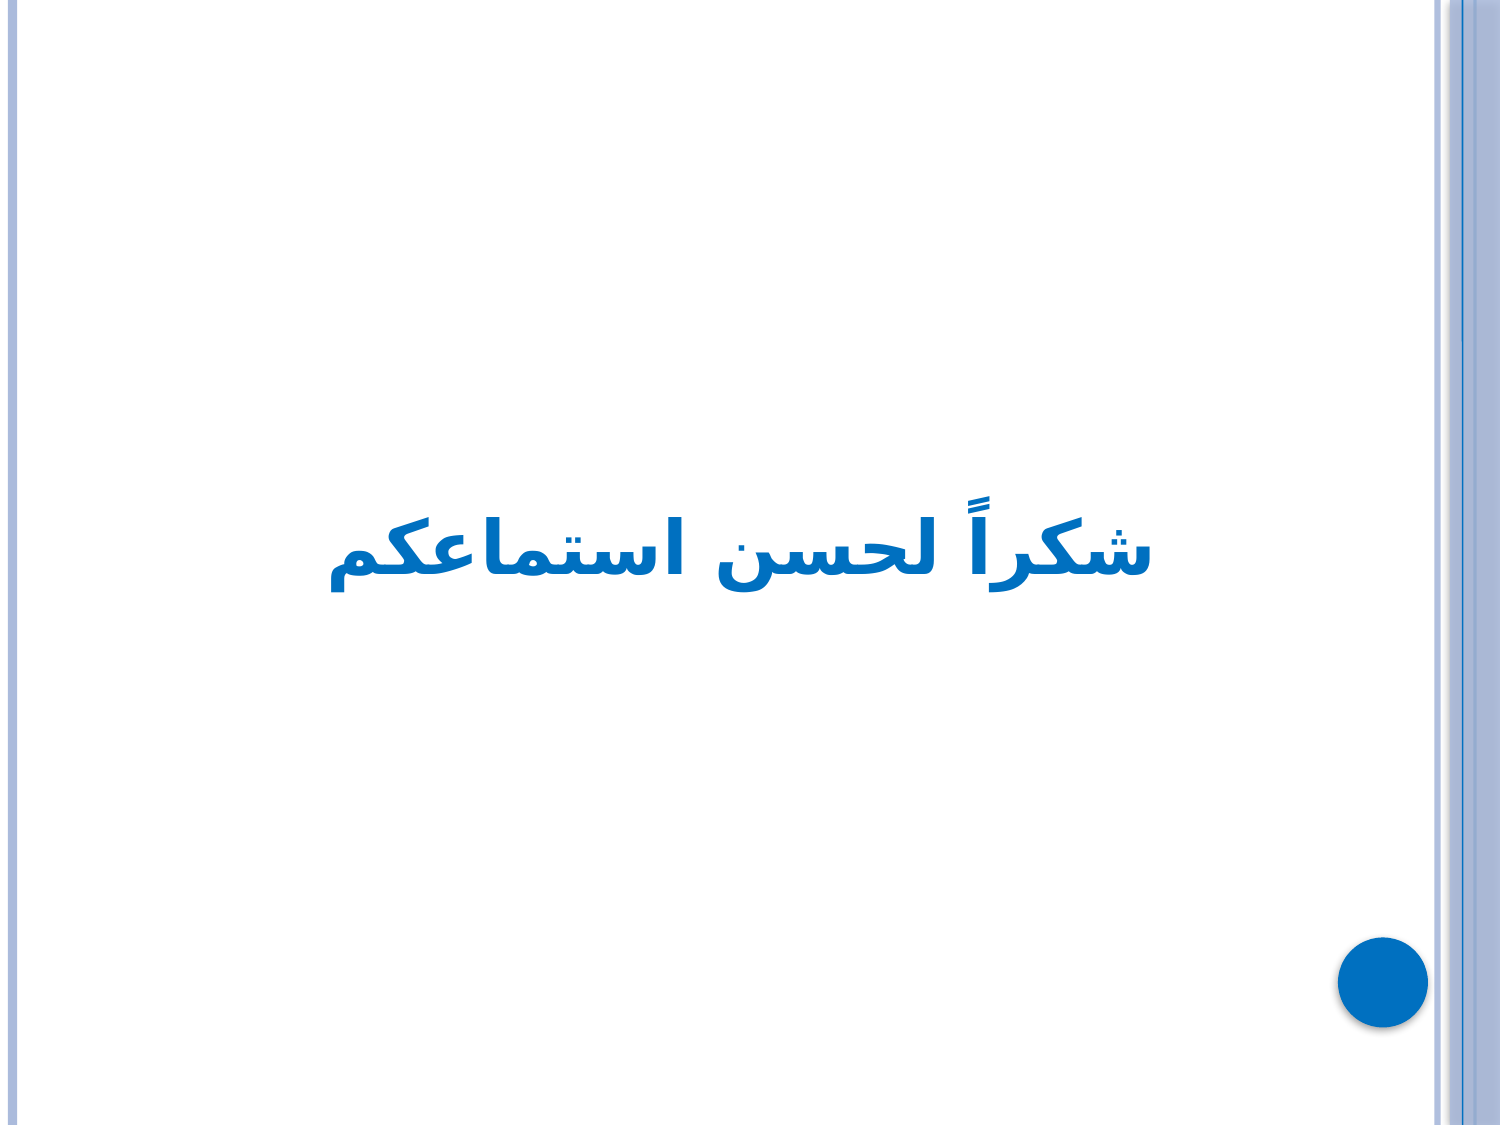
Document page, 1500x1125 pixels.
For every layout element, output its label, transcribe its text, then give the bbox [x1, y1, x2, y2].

list شكراً لحسن استماعكم [128, 492, 1354, 1004]
